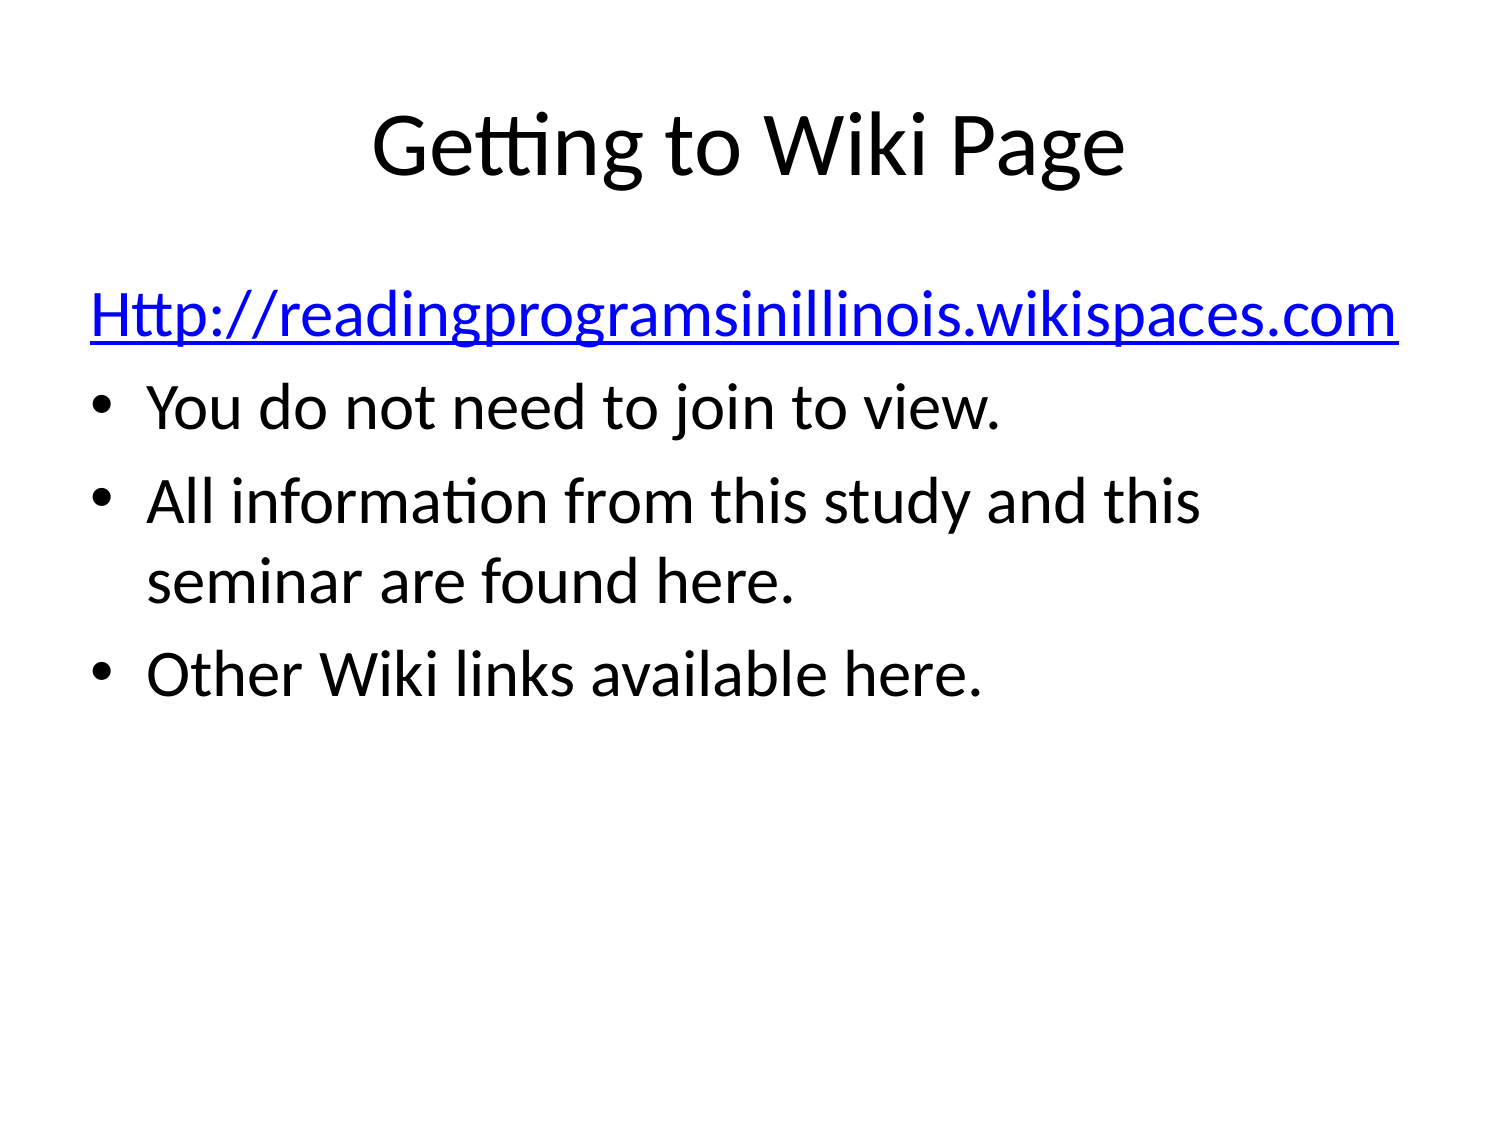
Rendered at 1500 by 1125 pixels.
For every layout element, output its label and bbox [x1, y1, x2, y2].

list [75, 262, 1425, 1005]
title [75, 45, 1425, 233]
